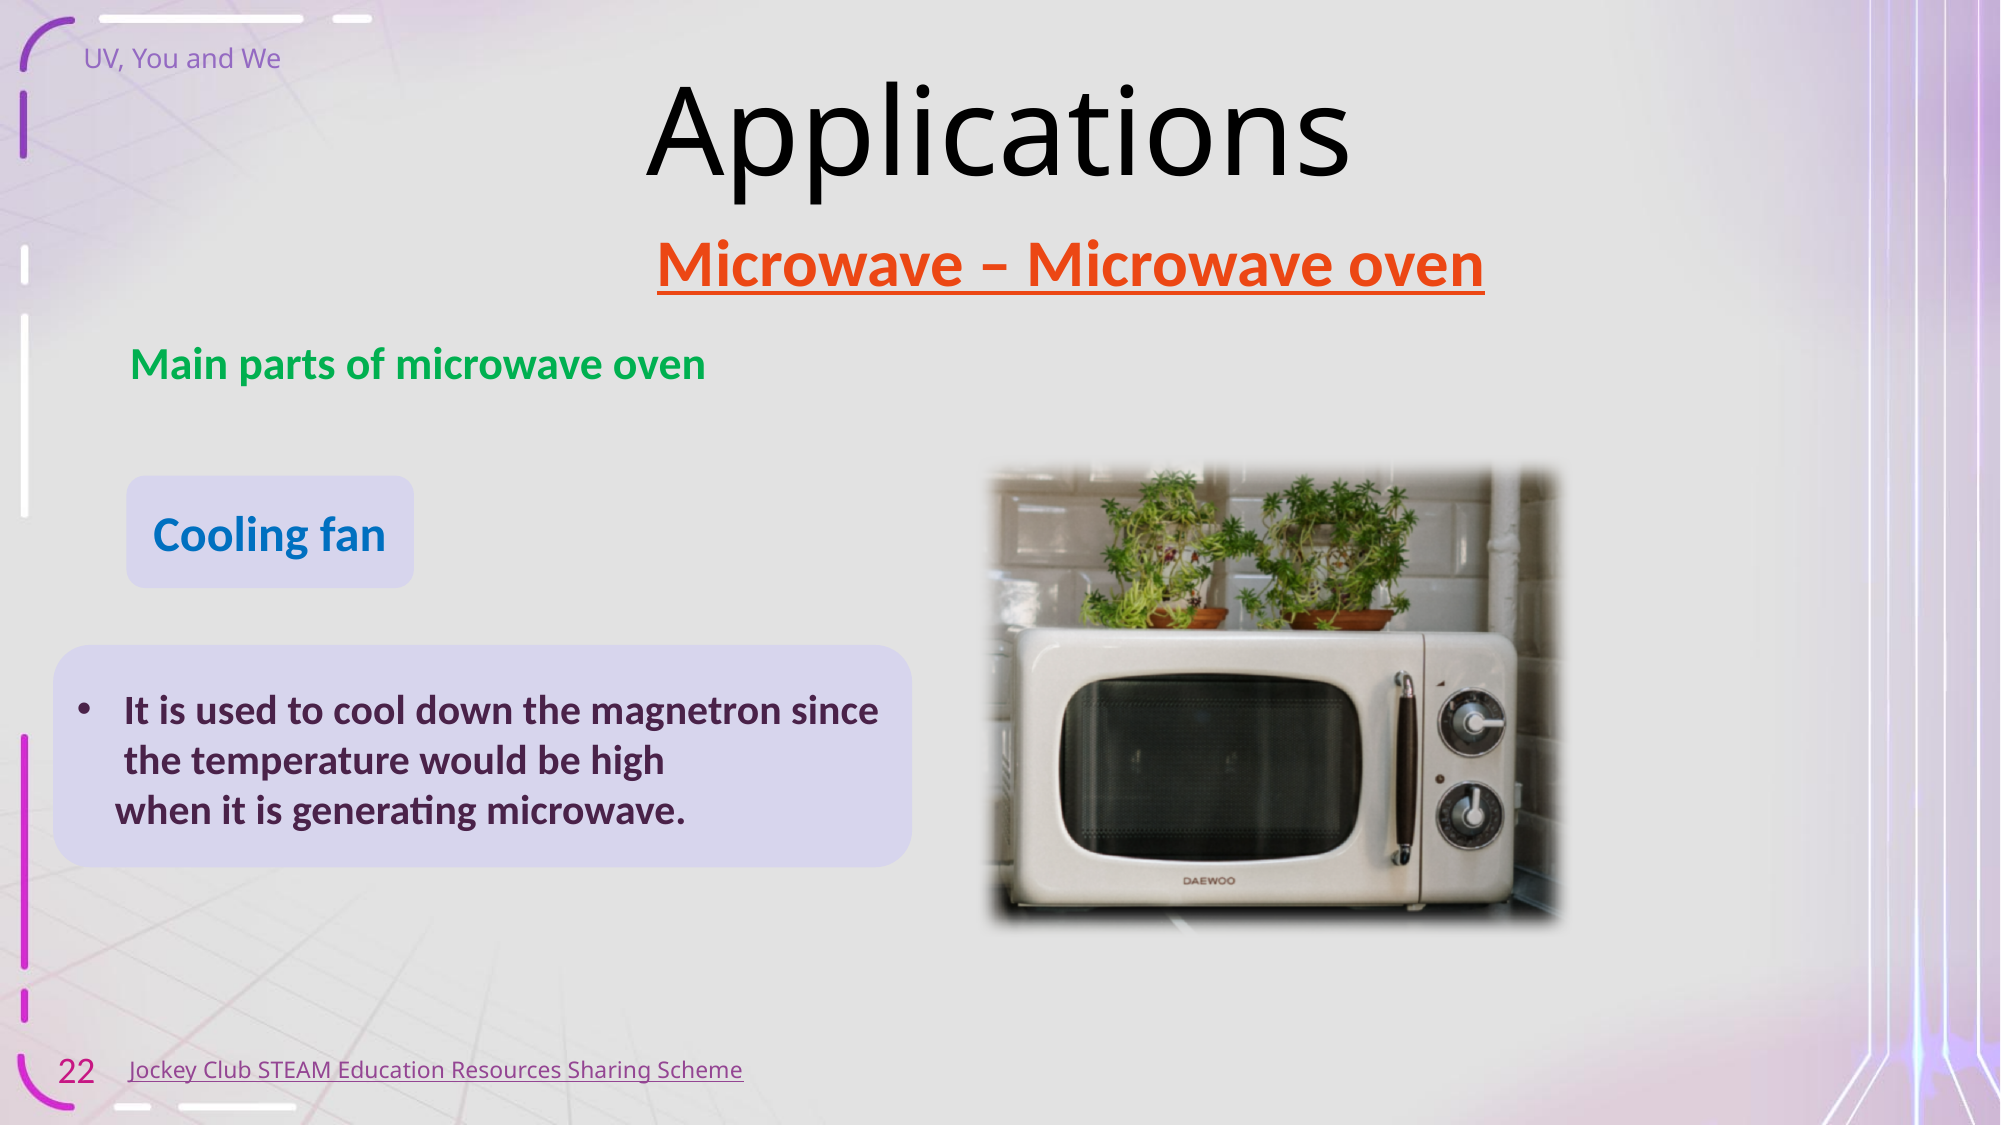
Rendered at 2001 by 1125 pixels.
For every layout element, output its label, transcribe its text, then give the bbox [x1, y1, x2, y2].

text_box Cooling fan [138, 493, 402, 569]
text_box [50, 642, 914, 870]
text_box It is used to cool down the magnetron since the temperature would be high when it is generating microwave. [62, 675, 934, 841]
text_box [124, 473, 417, 591]
text_box Main parts of microwave oven [115, 326, 722, 397]
text_box Microwave – Microwave oven [642, 212, 1501, 307]
picture [0, 0, 2001, 1125]
title Applications [99, 45, 1900, 233]
